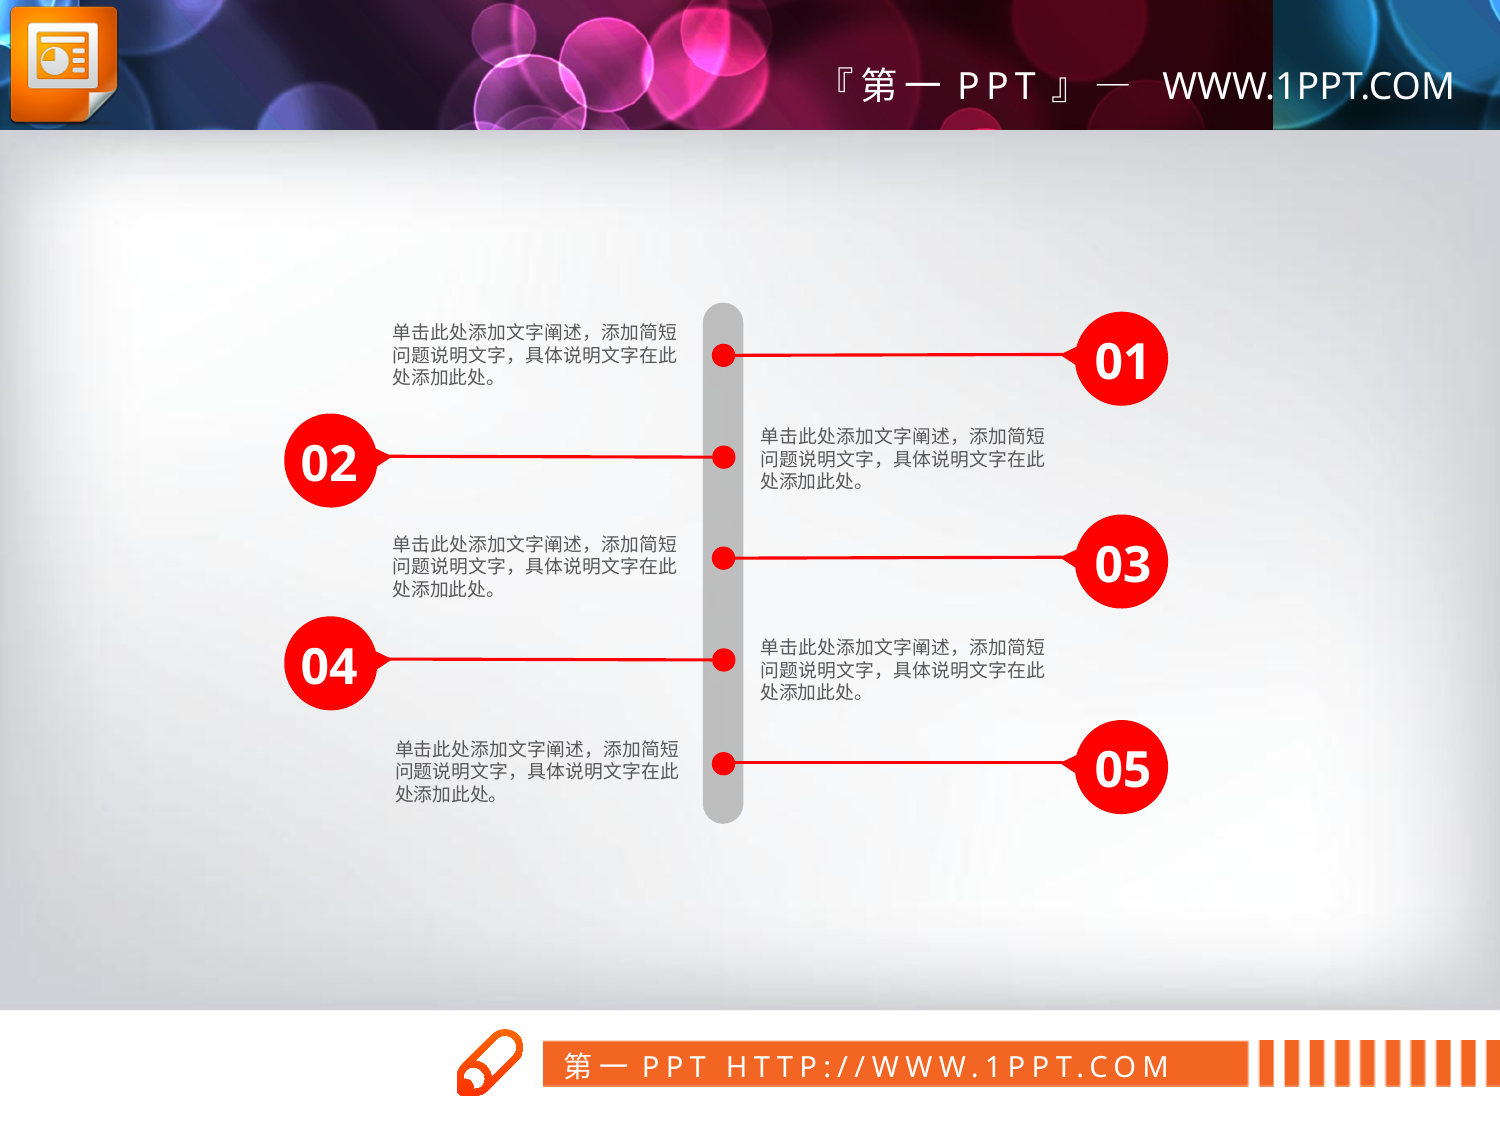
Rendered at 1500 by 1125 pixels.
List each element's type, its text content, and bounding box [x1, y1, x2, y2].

text_box [738, 617, 744, 718]
text_box 单击此处添加文字阐述，添加简短问题说明文字，具体说明文字在此处添加此处。 [380, 730, 695, 813]
text_box [702, 302, 739, 411]
text_box [740, 414, 744, 512]
text_box [702, 719, 709, 815]
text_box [276, 615, 736, 711]
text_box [711, 311, 1176, 406]
text_box 单击此处添加文字阐述，添加简短问题说明文字，具体说明文字在此处添加此处。 [377, 313, 692, 397]
text_box 单击此处添加文字阐述，添加简短问题说明文字，具体说明文字在此处添加此处。 [745, 628, 1060, 711]
picture [543, 1040, 1500, 1087]
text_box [711, 719, 1176, 815]
picture [0, 0, 1500, 1012]
text_box [702, 516, 707, 614]
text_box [711, 514, 1176, 609]
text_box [276, 413, 736, 508]
text_box 单击此处添加文字阐述，添加简短问题说明文字，具体说明文字在此处添加此处。 [377, 524, 692, 608]
text_box 单击此处添加文字阐述，添加简短问题说明文字，具体说明文字在此处添加此处。 [745, 417, 1060, 500]
